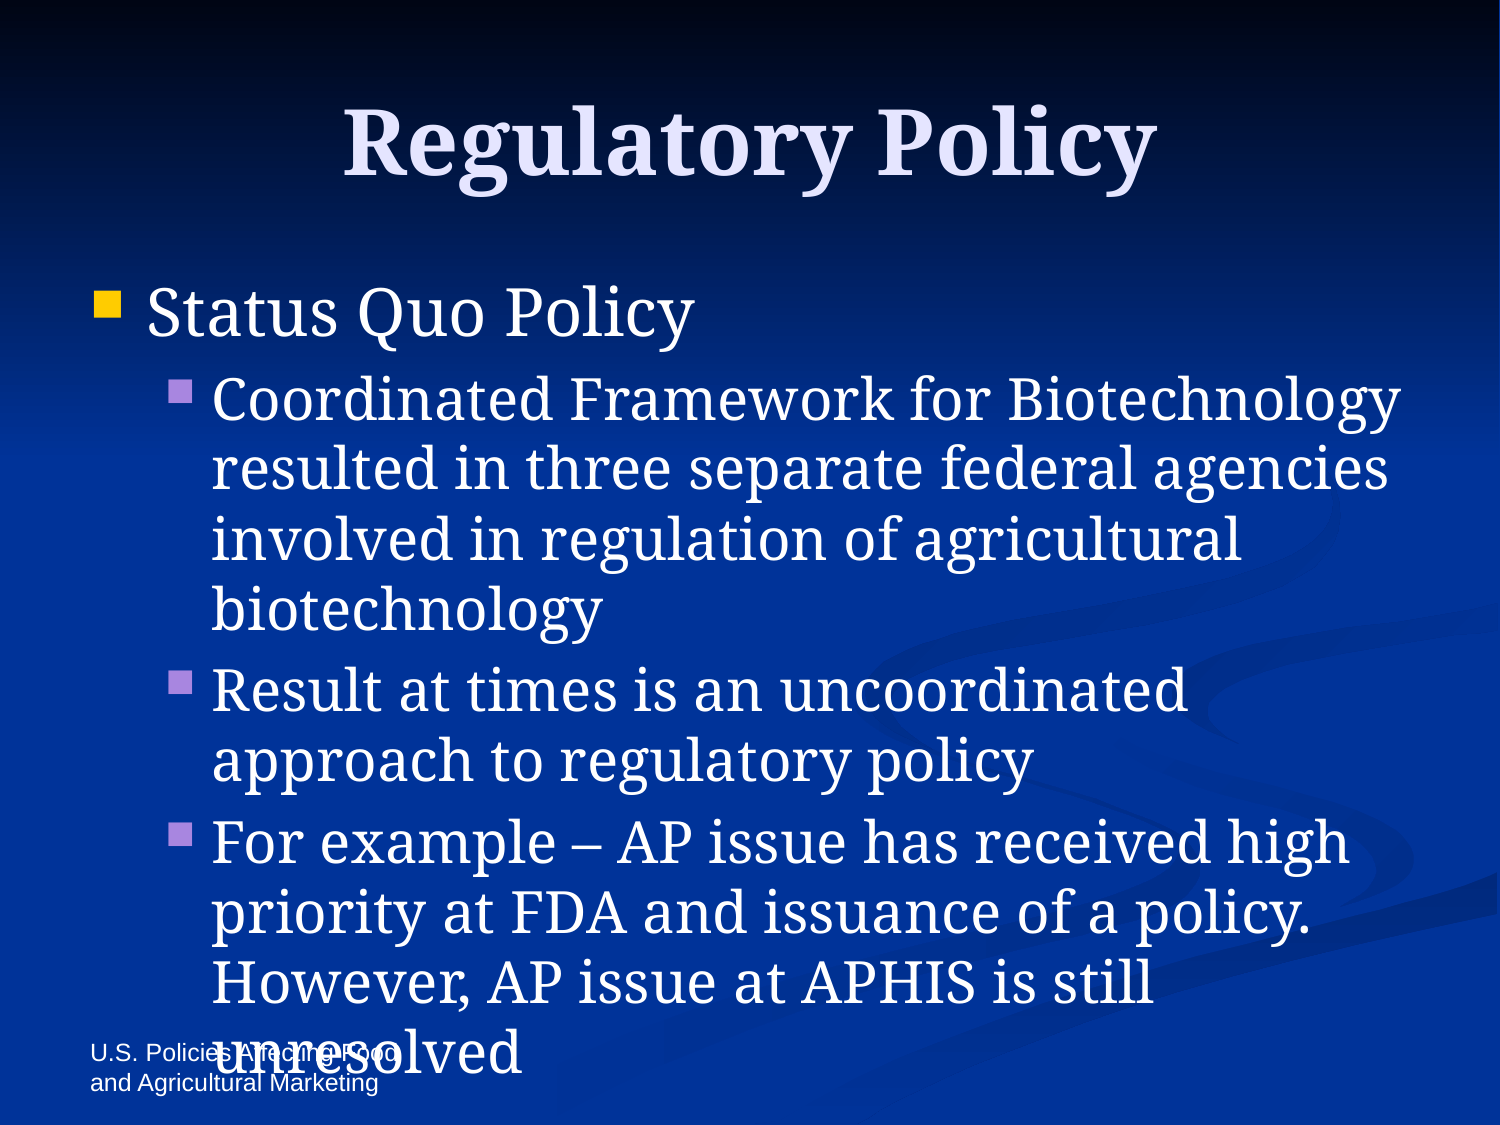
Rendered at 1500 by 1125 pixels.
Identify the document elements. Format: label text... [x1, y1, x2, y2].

slide_number U.S. Policies Affecting Food and Agricultural Marketing [74, 1025, 426, 1104]
list Status Quo Policy Coordinated Framework for Biotechnology resulted in three separate federal agencies involved in regulation of agricultural biotechnology Result at times is an uncoordinated approach to regulatory policy For example – AP issue has received high priority at FDA and issuance of a policy. However, AP issue at APHIS is still unresolved [74, 262, 1426, 1006]
title Regulatory Policy [74, 44, 1426, 233]
